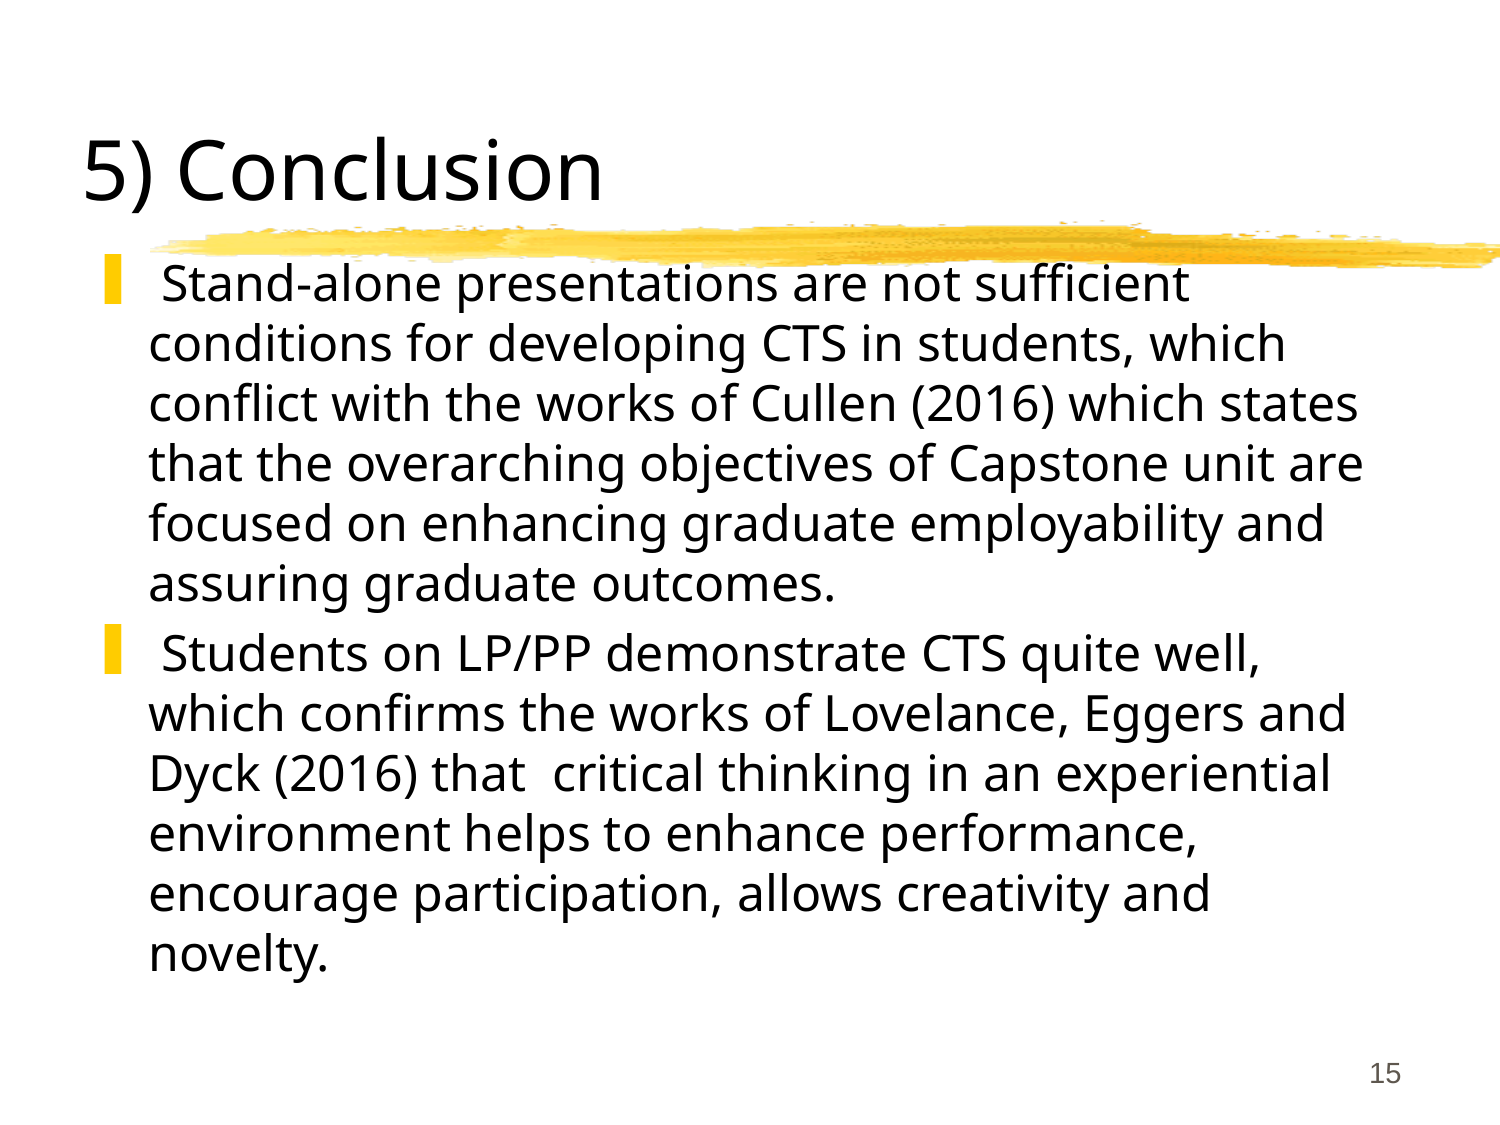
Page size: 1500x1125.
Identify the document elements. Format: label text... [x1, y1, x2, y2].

title 5) Conclusion [66, 37, 1342, 225]
list Stand-alone presentations are not sufficient conditions for developing CTS in students, which conflict with the works of Cullen (2016) which states that the overarching objectives of Capstone unit are focused on enhancing graduate employability and assuring graduate outcomes. Students on LP/PP demonstrate CTS quite well, which confirms the works of Lovelance, Eggers and Dyck (2016) that critical thinking in an experiential environment helps to enhance performance, encourage participation, allows creativity and novelty. [77, 243, 1419, 928]
slide_number 15 [1103, 1021, 1417, 1098]
picture [150, 215, 1500, 279]
